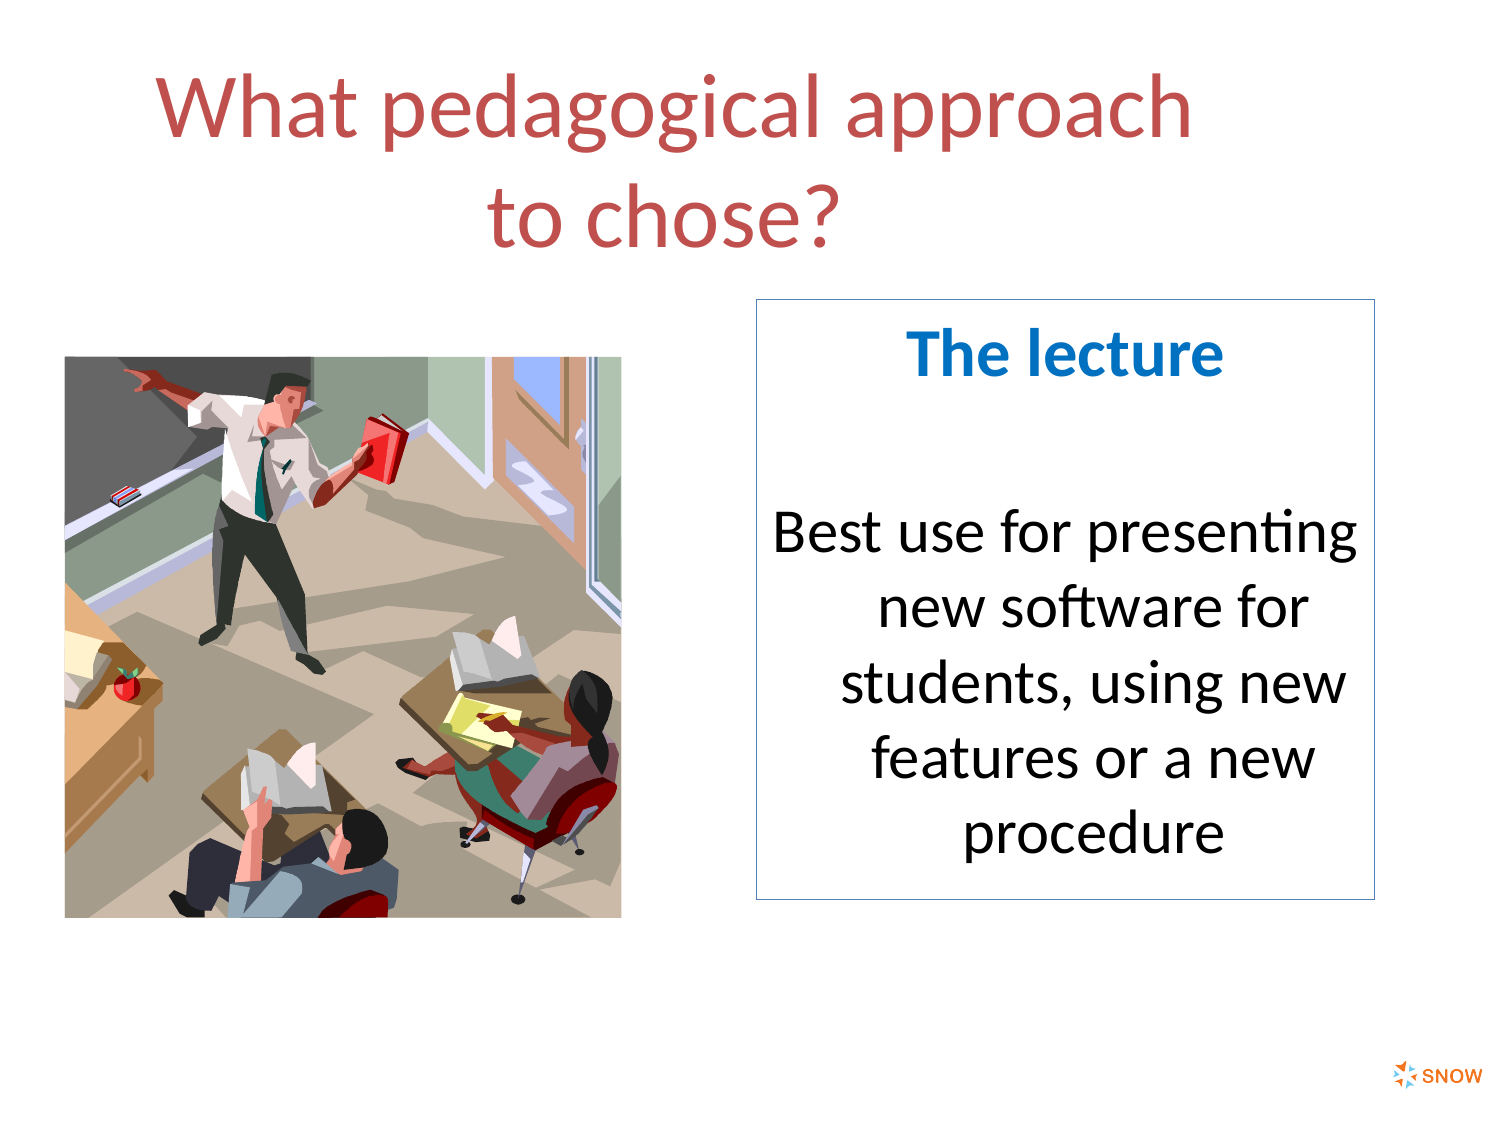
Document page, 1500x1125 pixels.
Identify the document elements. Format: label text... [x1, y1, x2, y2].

title What pedagogical approach to chose? [112, 24, 1240, 288]
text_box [64, 349, 629, 925]
picture [1376, 1035, 1500, 1125]
list The lecture Best use for presenting new software for students, using new features or a new procedure [756, 299, 1375, 900]
